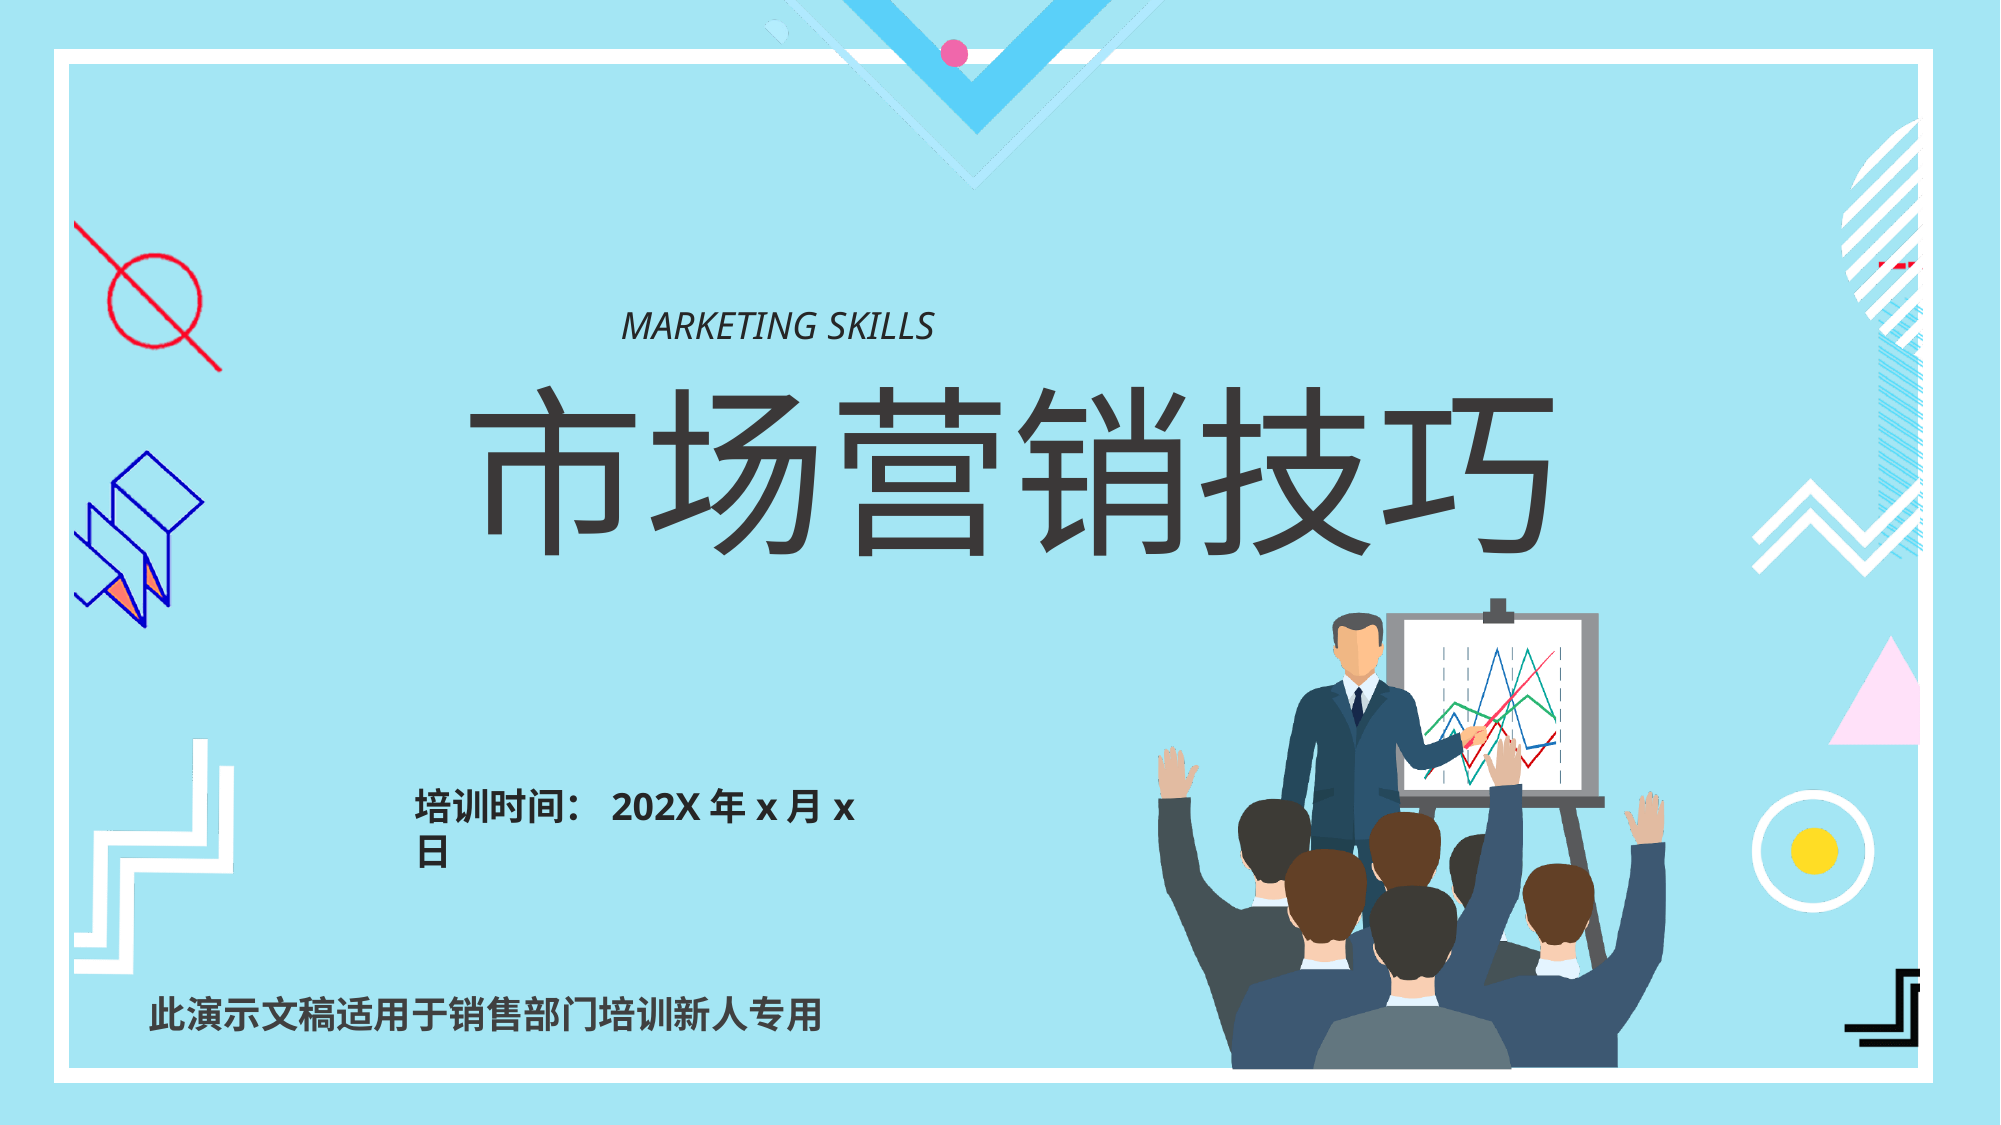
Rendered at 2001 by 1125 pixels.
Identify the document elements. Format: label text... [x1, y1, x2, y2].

text_box 培训时间：202X年x月x日 [399, 775, 909, 881]
text_box 市场营销技巧 [446, 350, 1744, 586]
picture [1141, 587, 1670, 1102]
picture [74, 0, 387, 1032]
text_box MARKETING SKILLS [605, 294, 1382, 355]
text_box [60, 55, 1927, 1077]
picture [752, 0, 1248, 234]
picture [1704, 116, 2000, 1076]
text_box 此演示文稿适用于销售部门培训新人专用 [133, 983, 1082, 1044]
